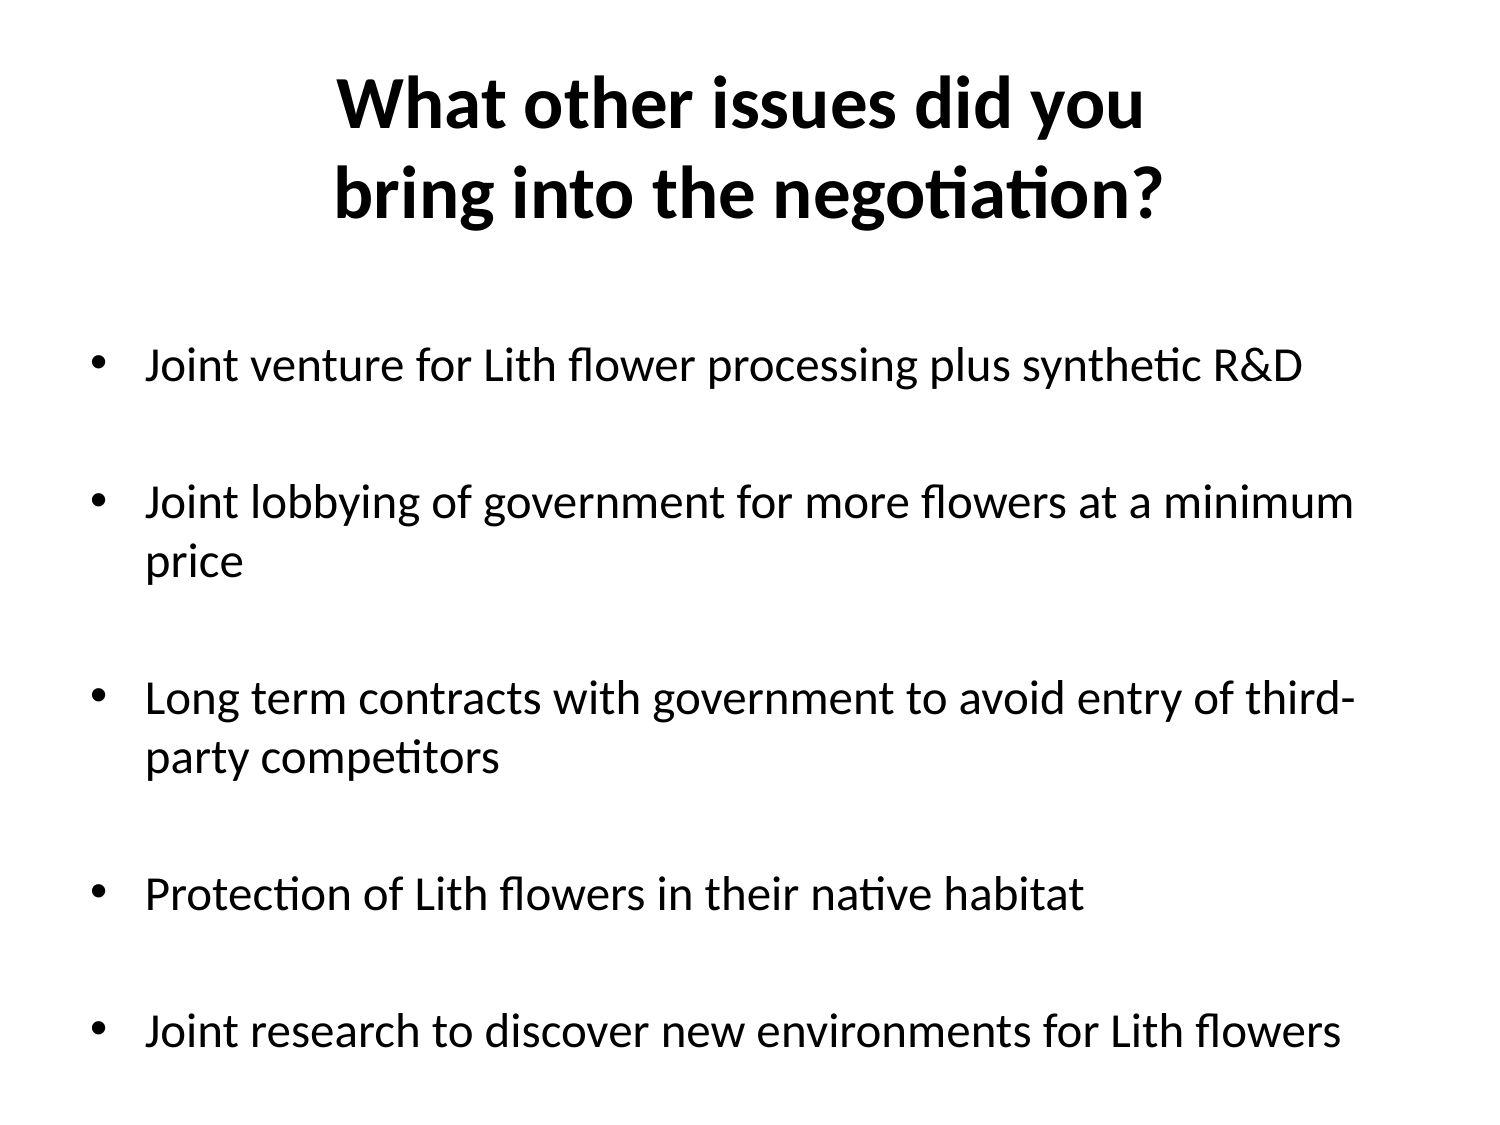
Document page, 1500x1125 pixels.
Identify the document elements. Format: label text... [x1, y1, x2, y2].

list Joint venture for Lith flower processing plus synthetic R&D Joint lobbying of government for more flowers at a minimum price Long term contracts with government to avoid entry of third-party competitors Protection of Lith flowers in their native habitat Joint research to discover new environments for Lith flowers [75, 324, 1425, 1068]
title What other issues did you bring into the negotiation? [75, 50, 1425, 238]
